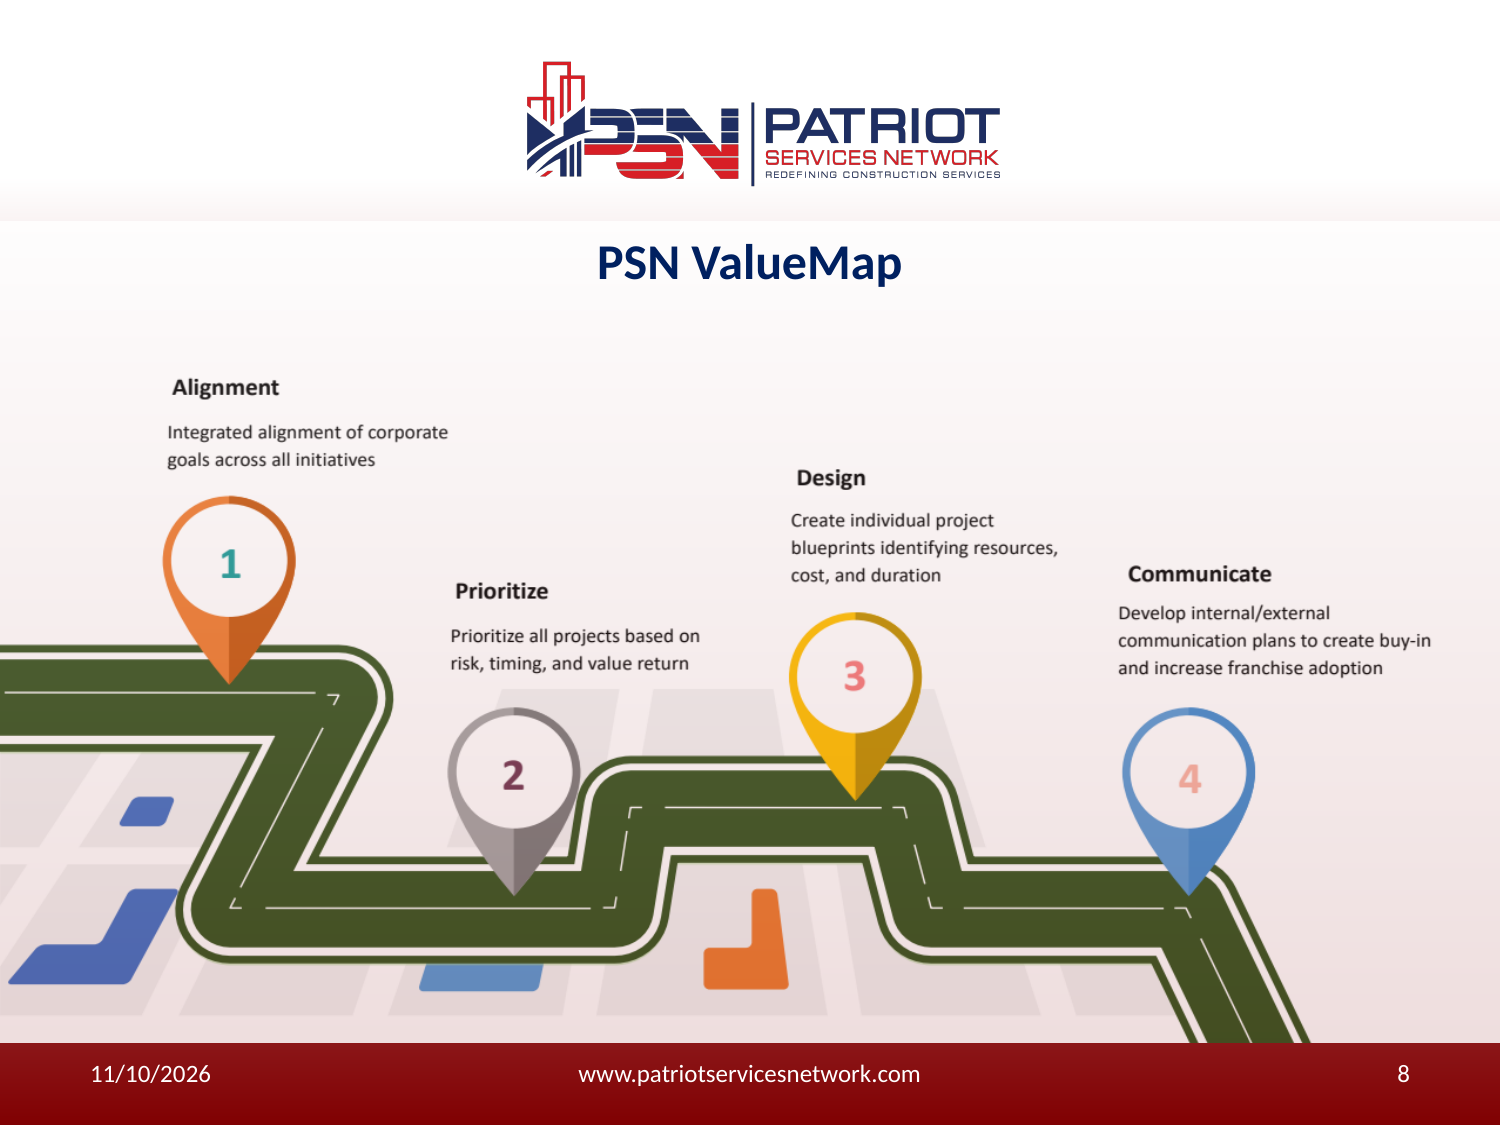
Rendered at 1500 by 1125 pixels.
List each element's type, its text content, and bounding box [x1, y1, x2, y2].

footer www.patriotservicesnetwork.com [512, 1052, 988, 1103]
slide_number 8 [1074, 1052, 1425, 1103]
picture [0, 0, 1500, 1043]
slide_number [75, 1052, 425, 1103]
